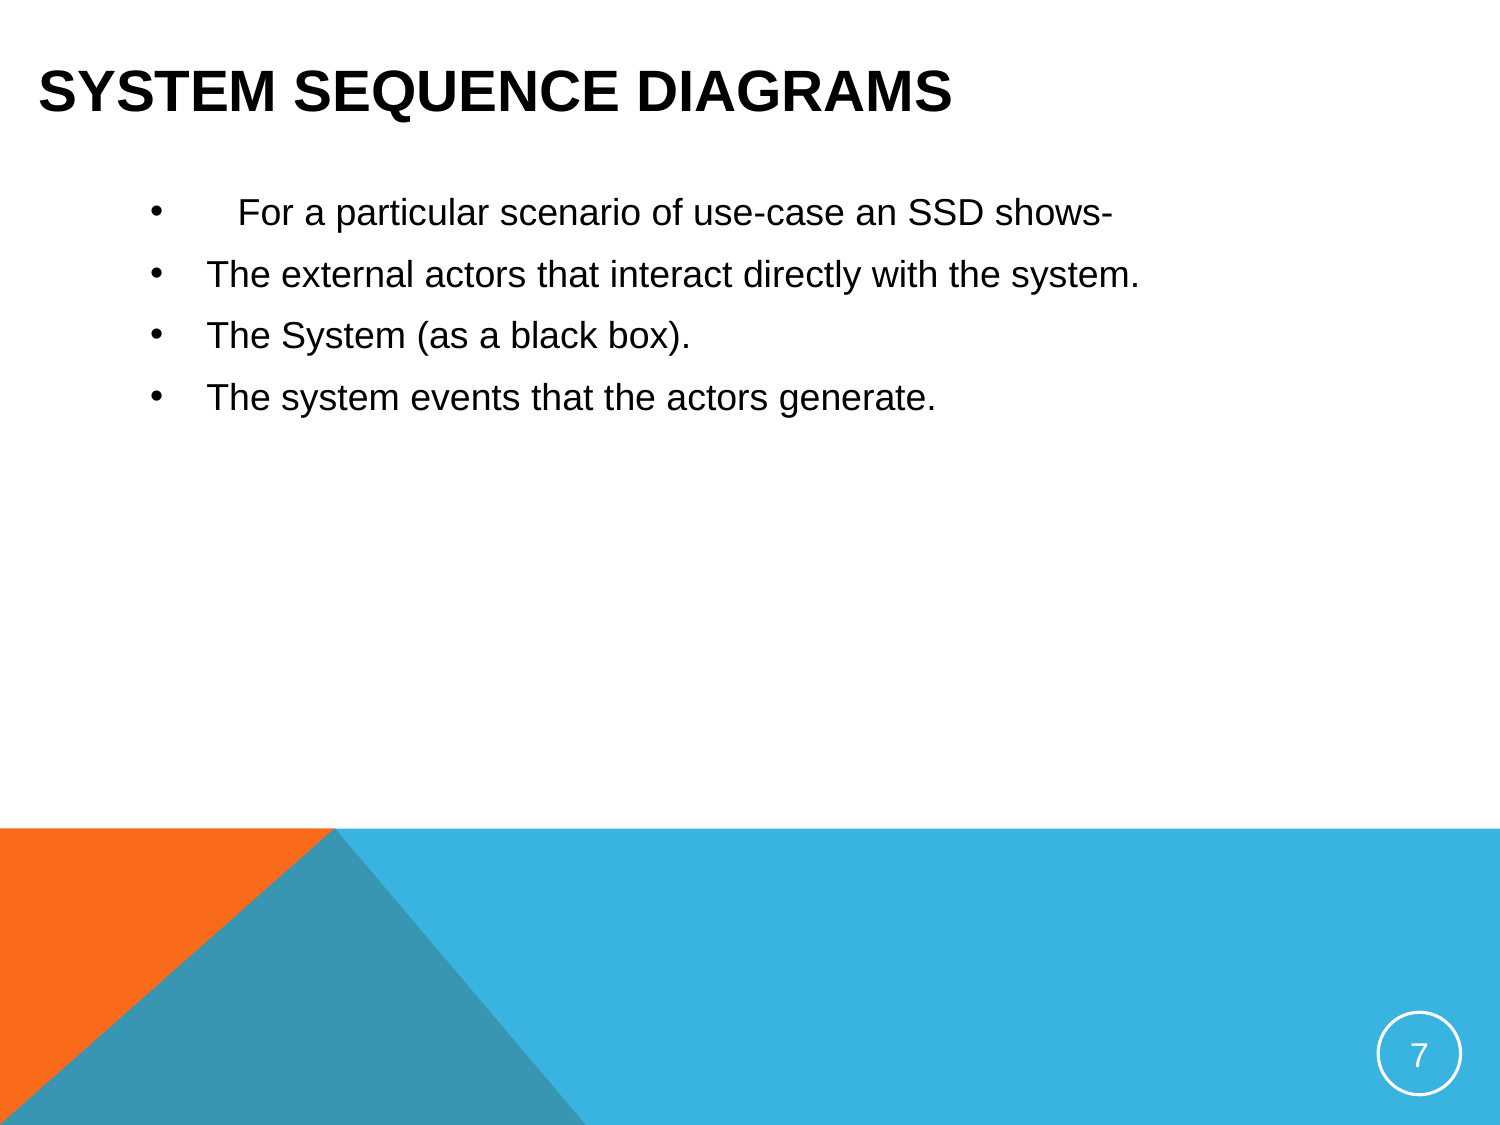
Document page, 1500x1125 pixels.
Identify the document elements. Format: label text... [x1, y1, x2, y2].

title System Sequence Diagrams [23, 0, 1424, 176]
list For a particular scenario of use-case an SSD shows- The external actors that interact directly with the system. The System (as a black box). The system events that the actors generate. [135, 180, 1369, 768]
slide_number 7 [1376, 1010, 1463, 1097]
